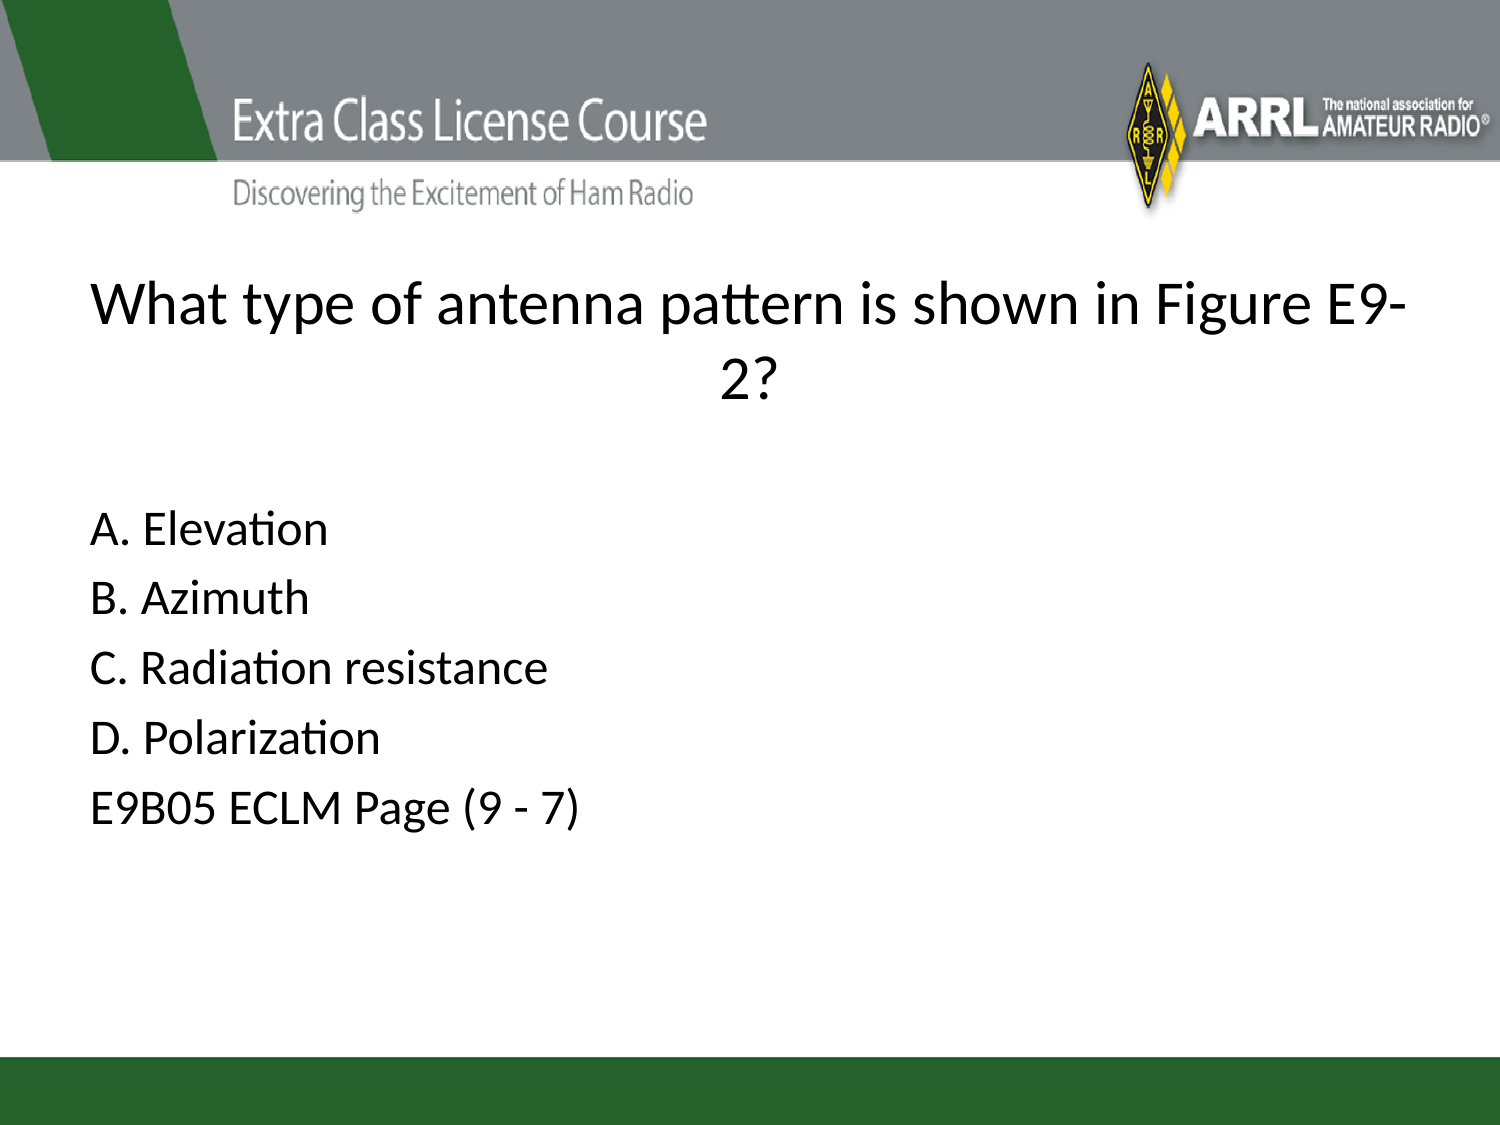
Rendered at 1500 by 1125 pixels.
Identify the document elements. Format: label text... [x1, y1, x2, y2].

picture [0, 0, 1500, 1125]
title What type of antenna pattern is shown in Figure E9-2? [75, 254, 1425, 435]
list A. Elevation B. Azimuth C. Radiation resistance D. Polarization E9B05 ECLM Page (9 - 7) [75, 487, 1425, 1005]
